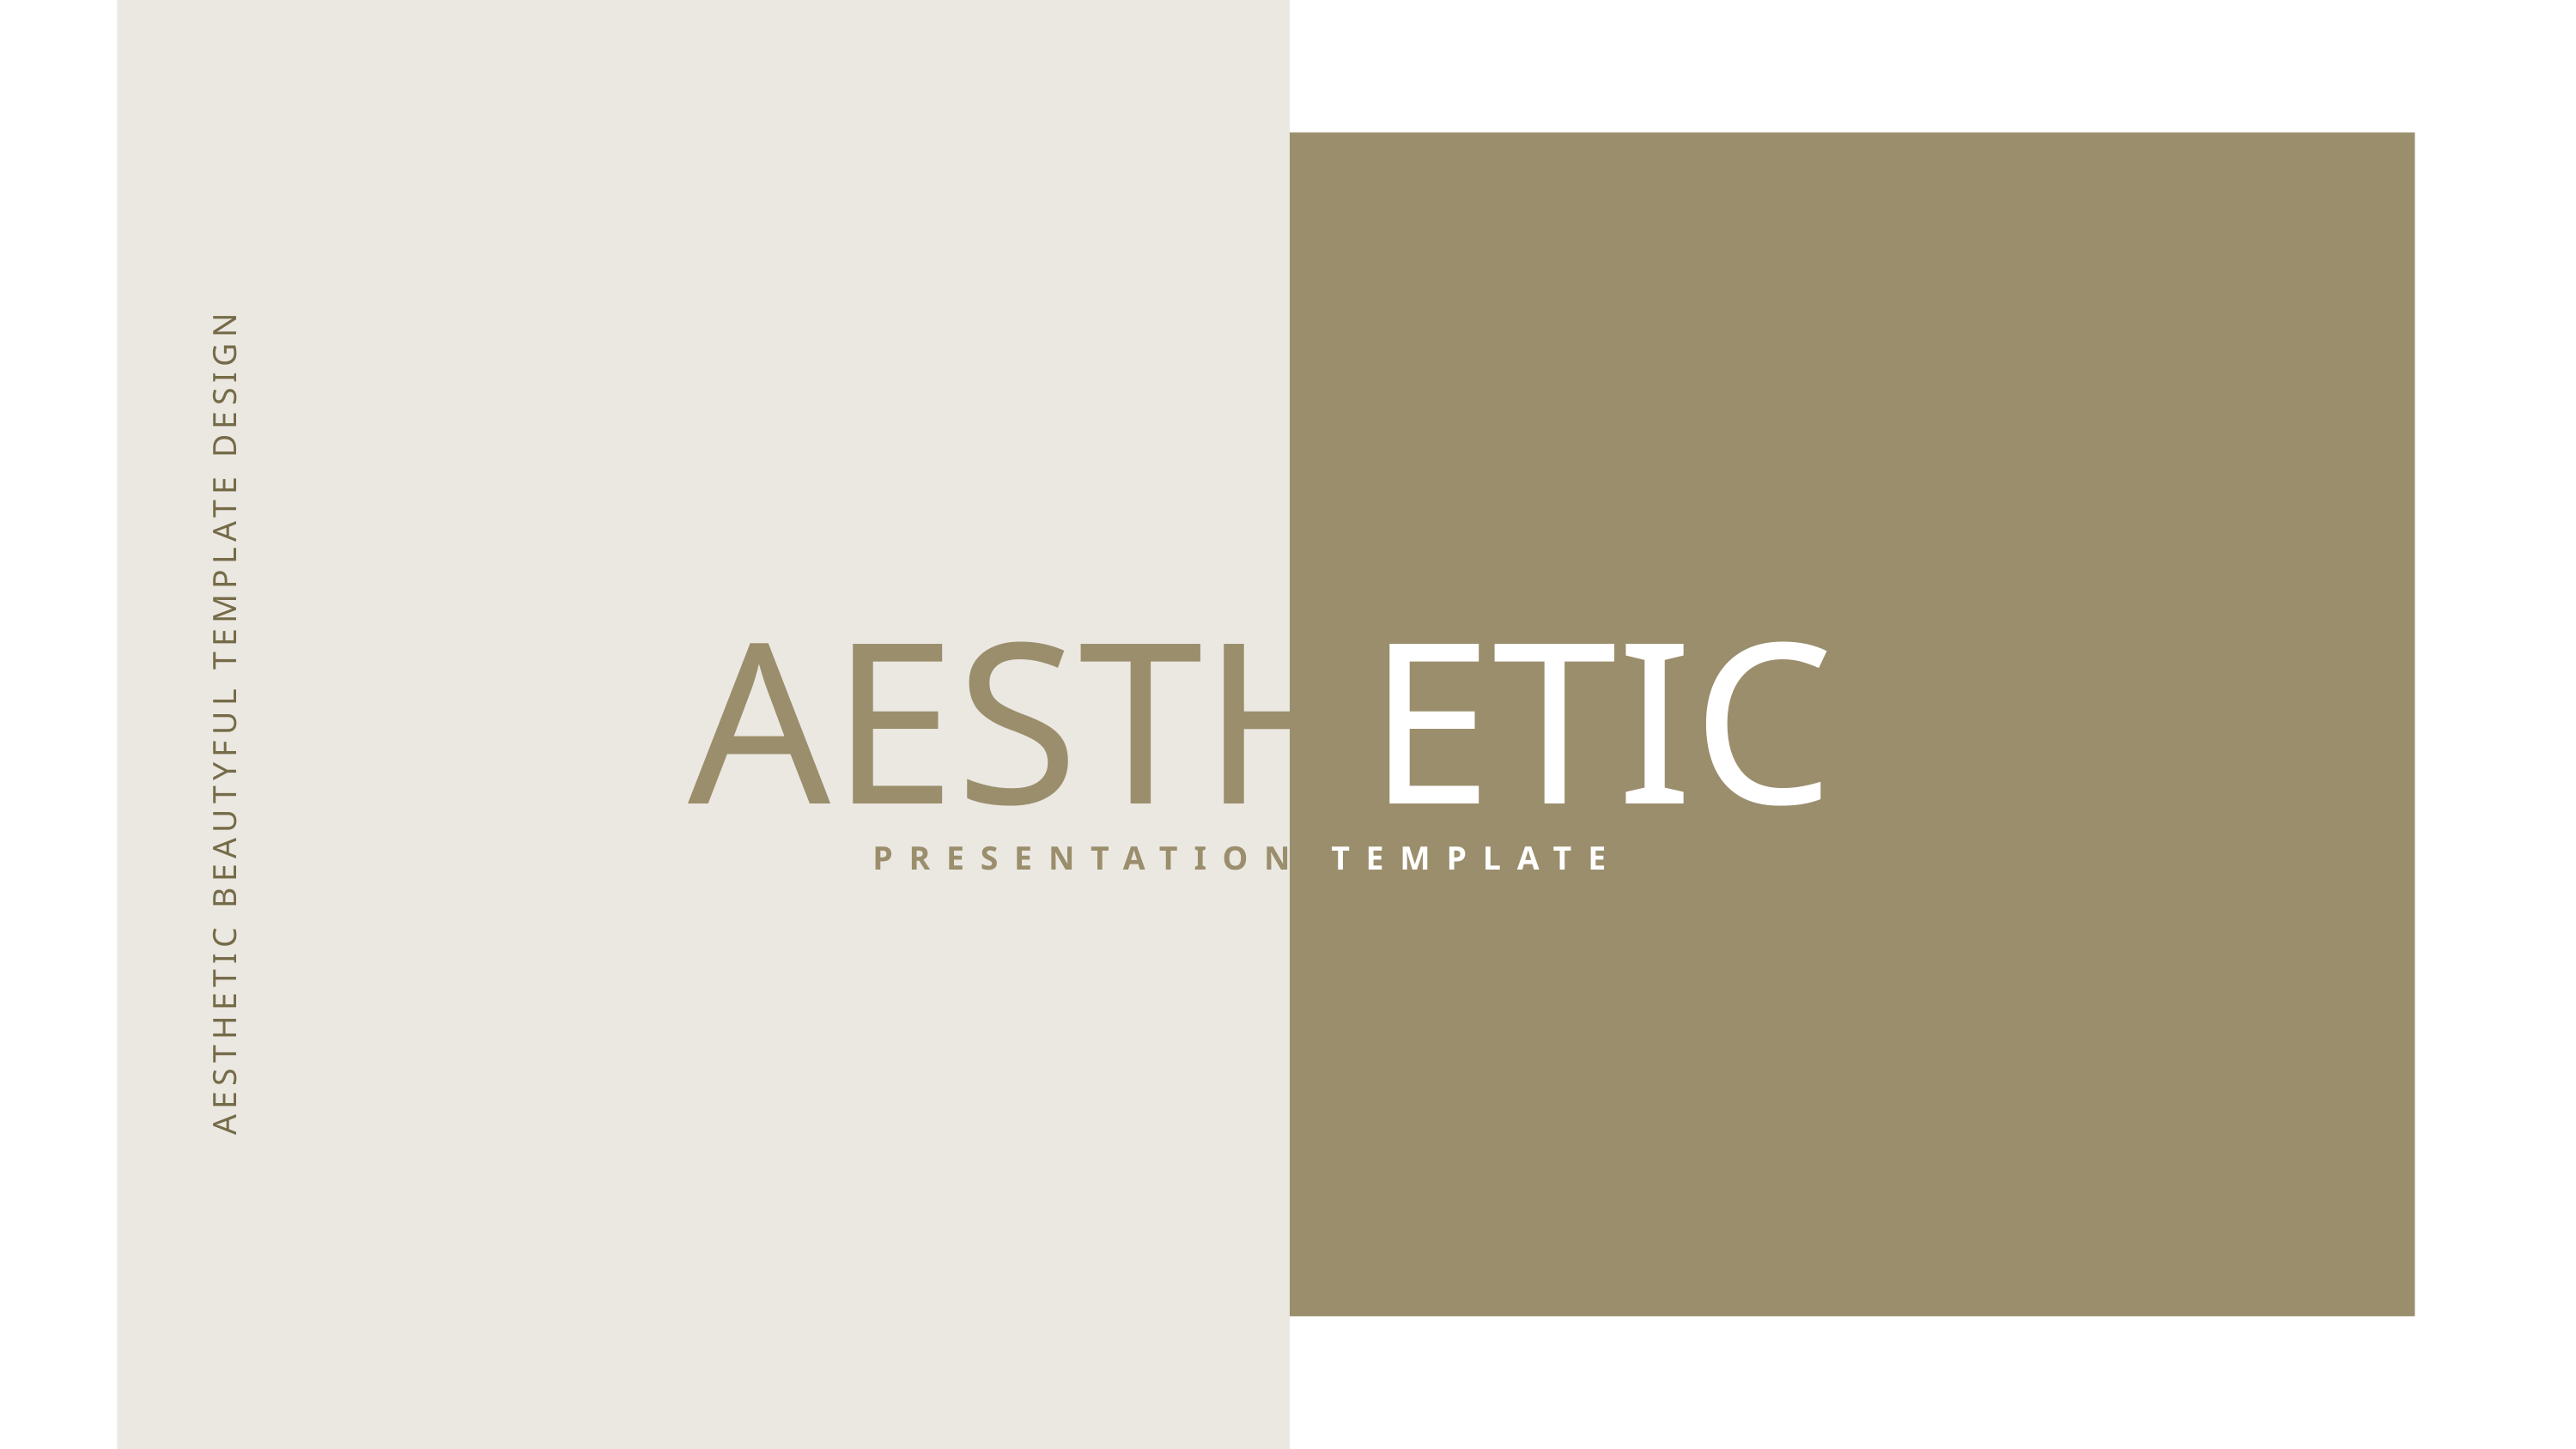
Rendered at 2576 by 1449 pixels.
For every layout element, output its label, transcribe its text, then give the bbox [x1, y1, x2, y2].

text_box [225, 573, 2298, 884]
text_box AESTHETIC BEAUTYFUL TEMPLATE DESIGN [197, 189, 249, 1260]
text_box [116, 0, 1291, 1449]
picture [1287, 188, 2351, 1260]
text_box [1291, 131, 2415, 1317]
